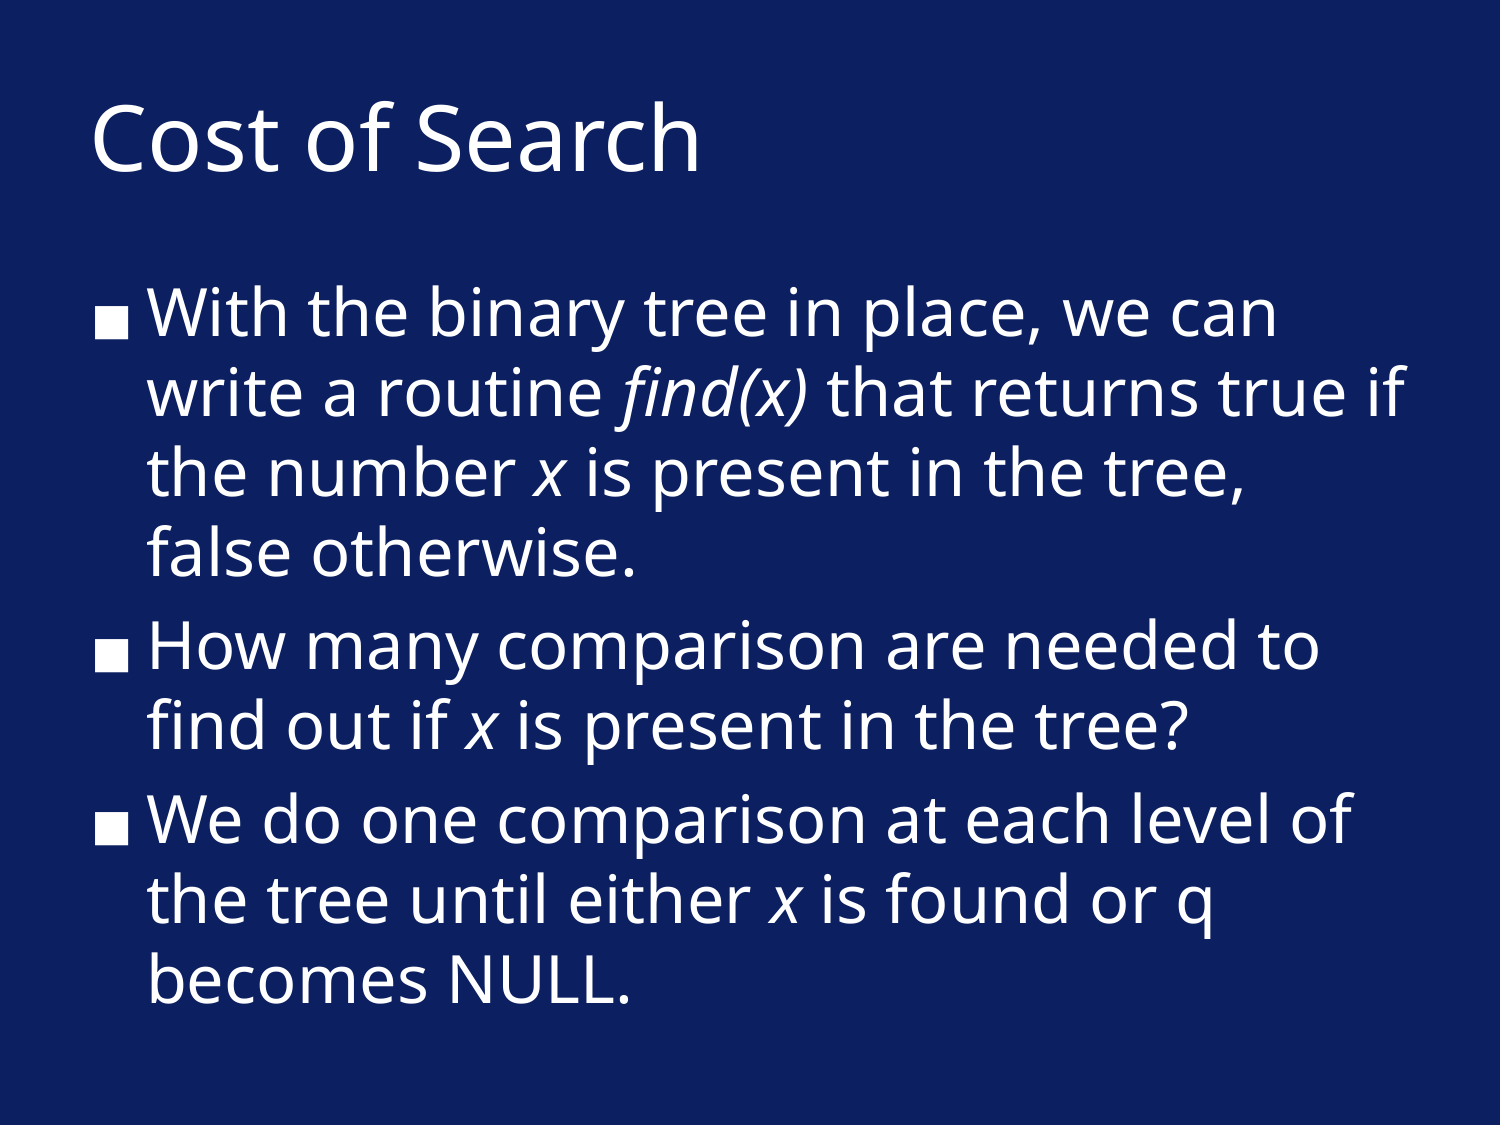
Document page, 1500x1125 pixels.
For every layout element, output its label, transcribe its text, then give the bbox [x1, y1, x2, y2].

title Cost of Search [74, 59, 1425, 210]
list With the binary tree in place, we can write a routine find(x) that returns true if the number x is present in the tree, false otherwise. How many comparison are needed to find out if x is present in the tree? We do one comparison at each level of the tree until either x is found or q becomes NULL. [74, 262, 1425, 1038]
